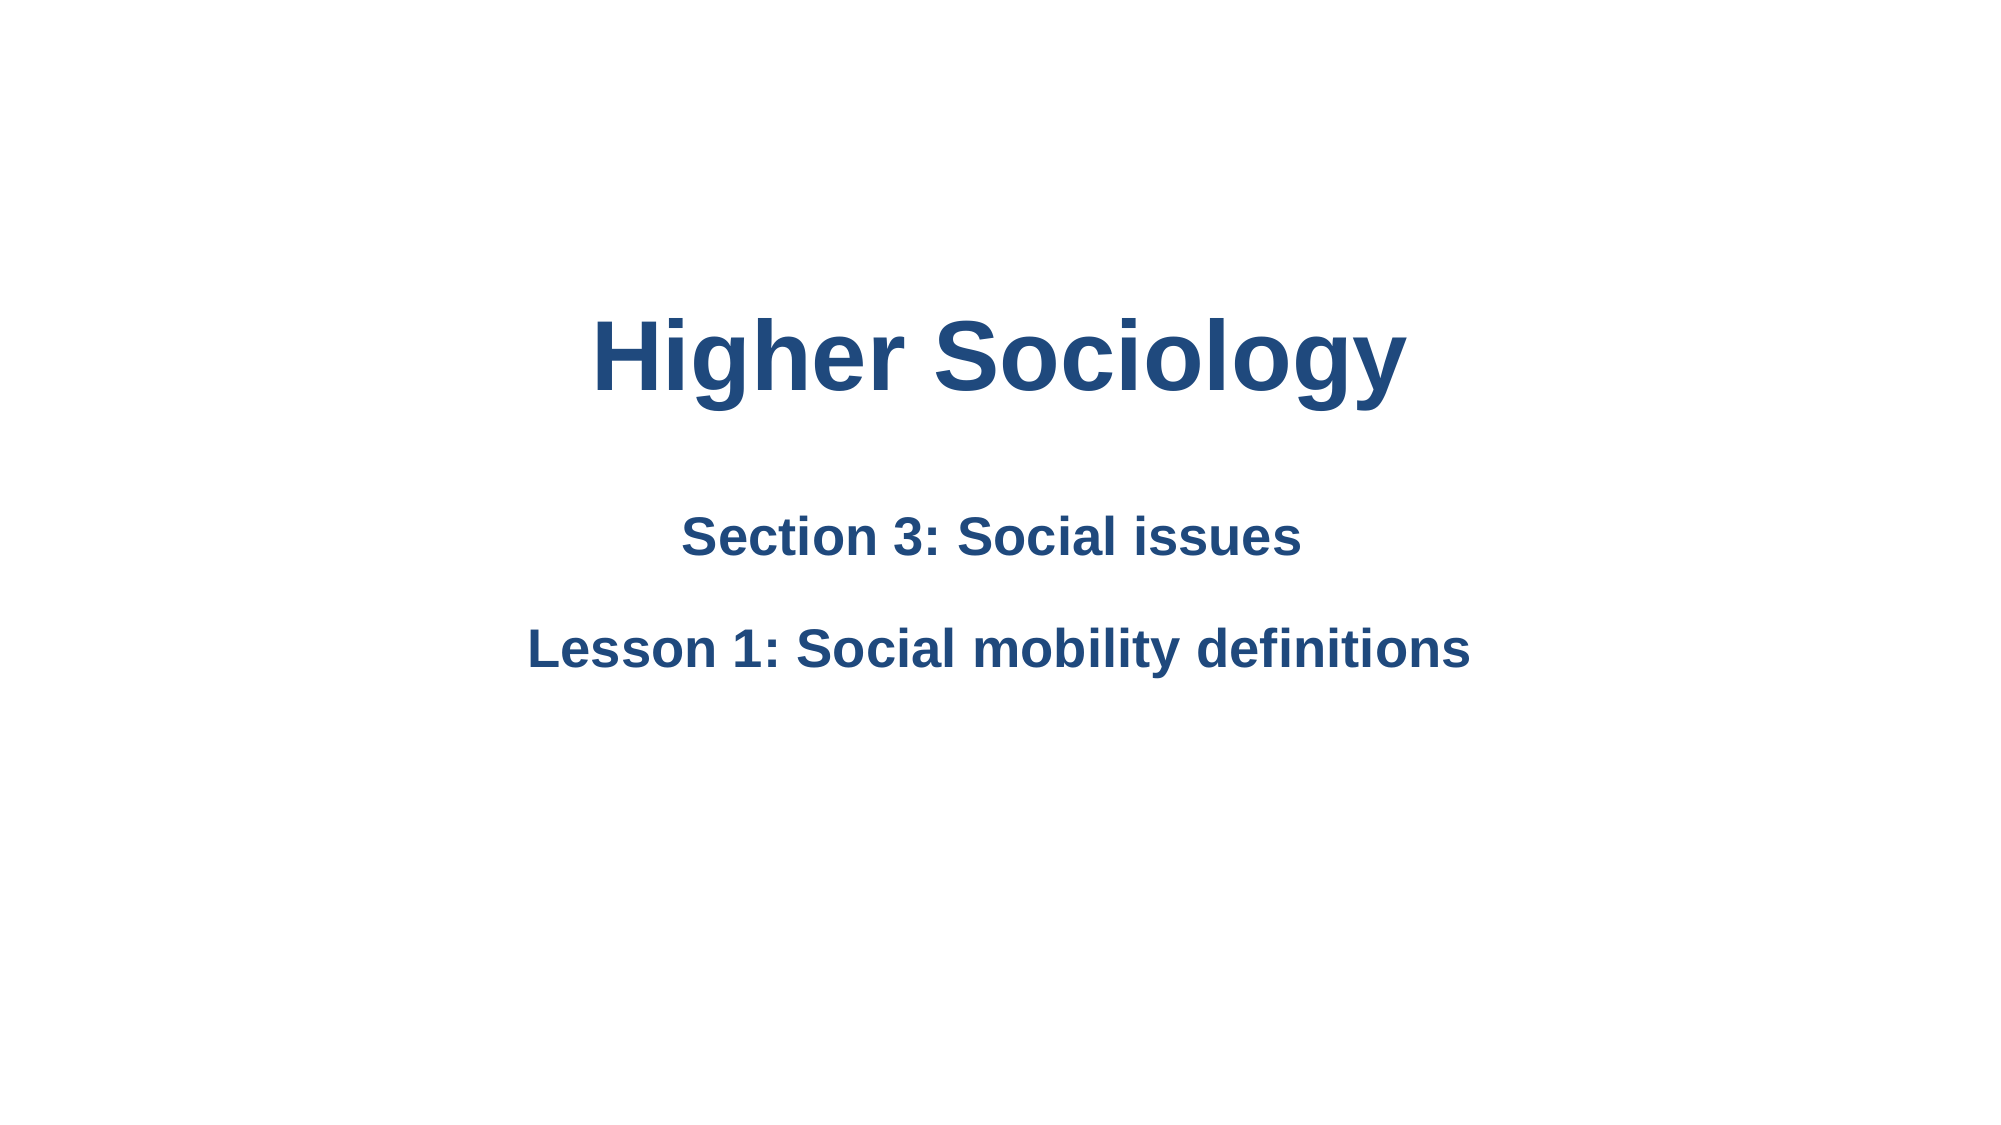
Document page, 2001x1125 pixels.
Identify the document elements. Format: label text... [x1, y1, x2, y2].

title Higher Sociology Section 3: Social issues Lesson 1: Social mobility definitions [249, 292, 1750, 892]
